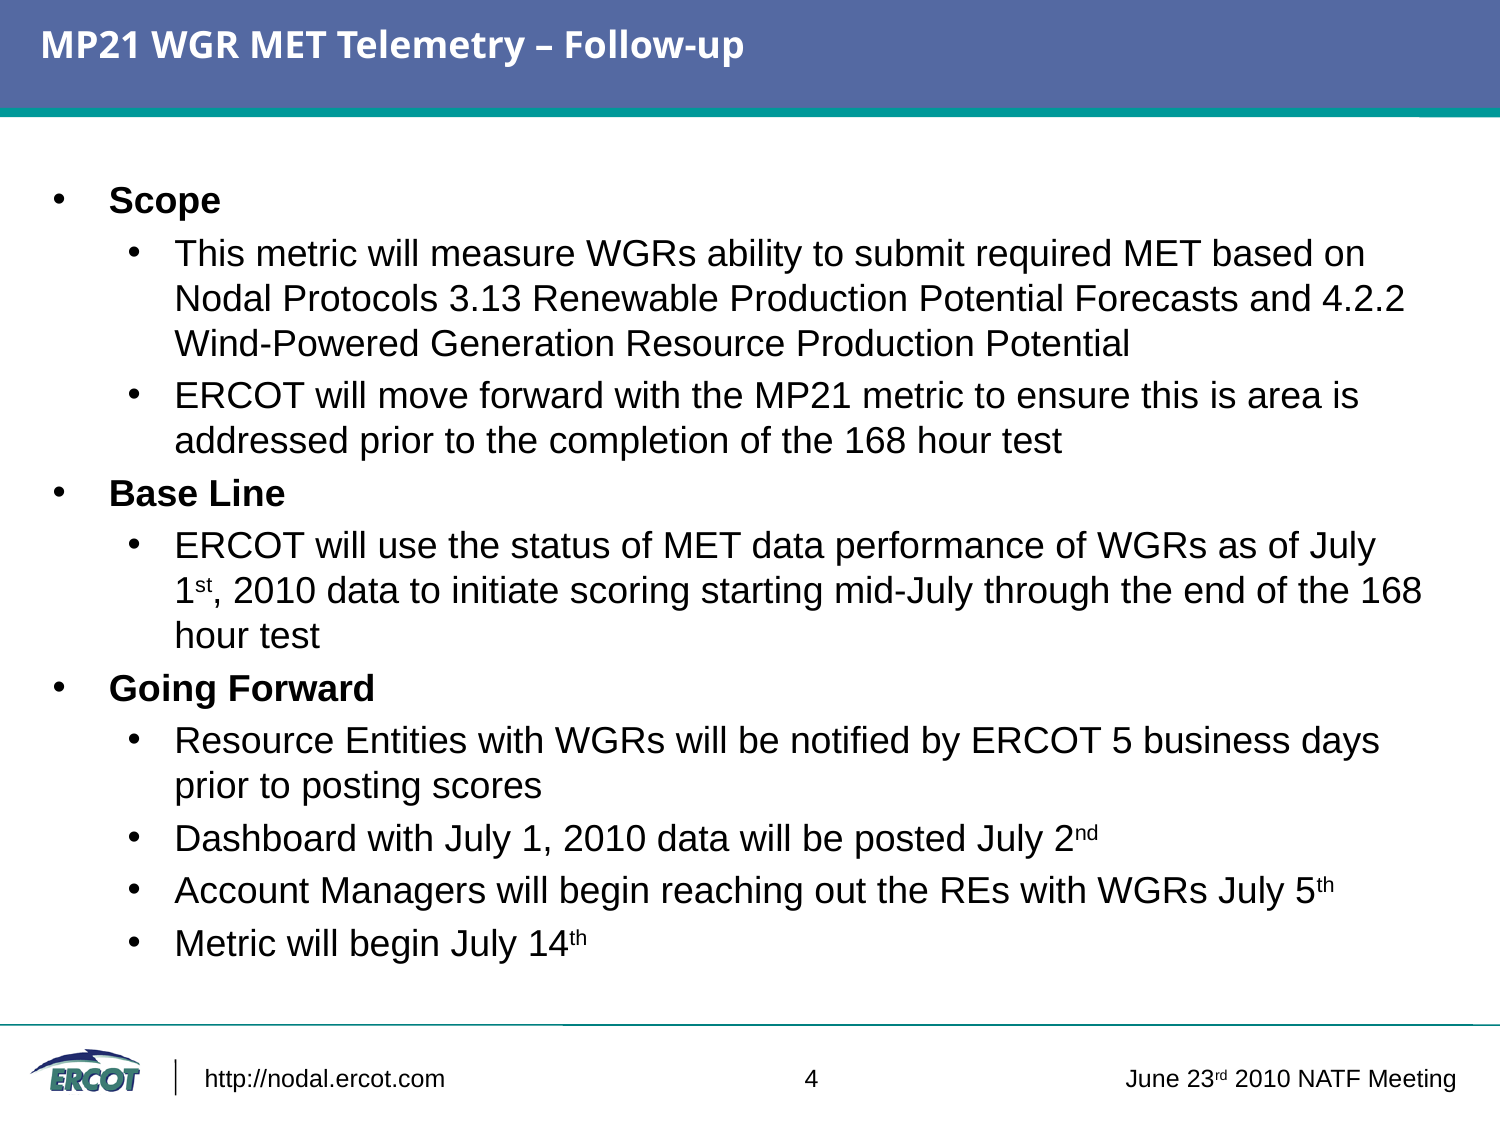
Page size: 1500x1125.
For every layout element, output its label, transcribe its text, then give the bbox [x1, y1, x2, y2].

footer http://nodal.ercot.com 4 June 23rd 2010 NATF Meeting [189, 1054, 1476, 1125]
picture [24, 1041, 145, 1107]
list Scope This metric will measure WGRs ability to submit required MET based on Nodal Protocols 3.13 Renewable Production Potential Forecasts and 4.2.2 Wind-Powered Generation Resource Production Potential ERCOT will move forward with the MP21 metric to ensure this is area is addressed prior to the completion of the 168 hour test Base Line ERCOT will use the status of MET data performance of WGRs as of July 1st, 2010 data to initiate scoring starting mid-July through the end of the 168 hour test Going Forward Resource Entities with WGRs will be notified by ERCOT 5 business days prior to posting scores Dashboard with July 1, 2010 data will be posted July 2nd Account Managers will begin reaching out the REs with WGRs July 5th Metric will begin July 14th [37, 168, 1440, 912]
title MP21 WGR MET Telemetry – Follow-up [24, 0, 1500, 87]
